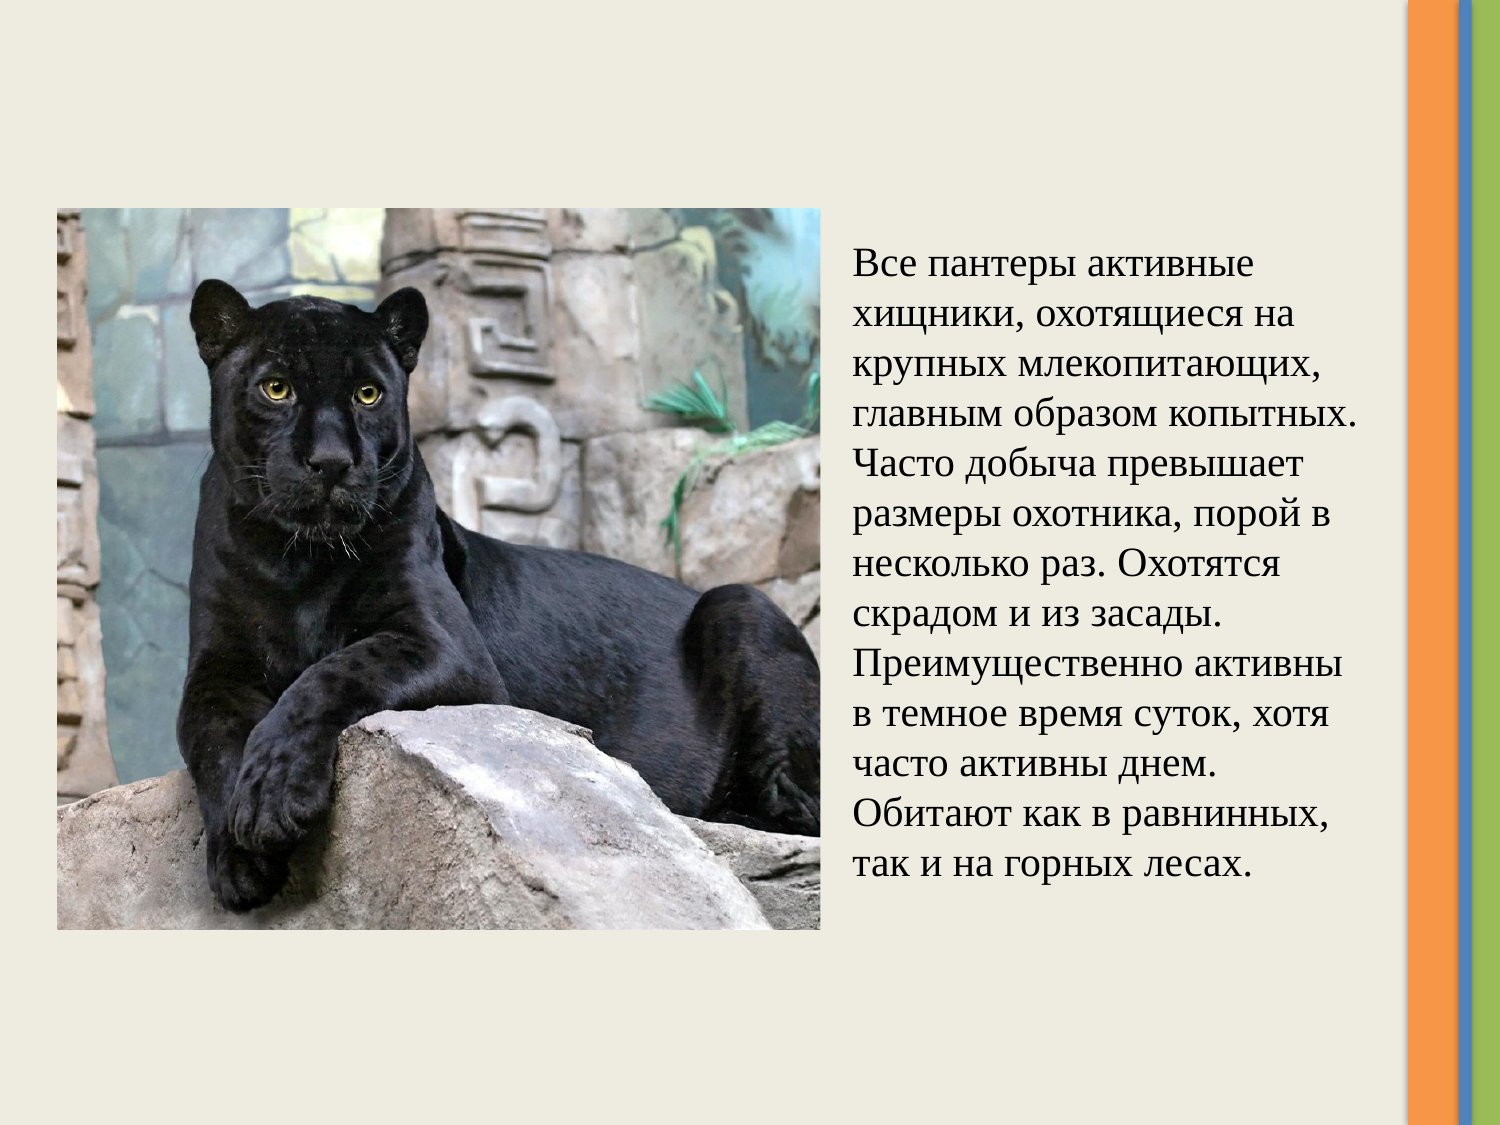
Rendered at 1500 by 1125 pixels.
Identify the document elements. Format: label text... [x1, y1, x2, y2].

picture [0, 207, 821, 932]
list Все пантеры активные хищники, охотящиеся на крупных млекопитающих, главным образом копытных. Часто добыча превышает размеры охотника, порой в несколько раз. Охотятся скрадом и из засады. Преимущественно активны в темное время суток, хотя часто активны днем. Обитают как в равнинных, так и на горных лесах. [837, 219, 1388, 965]
